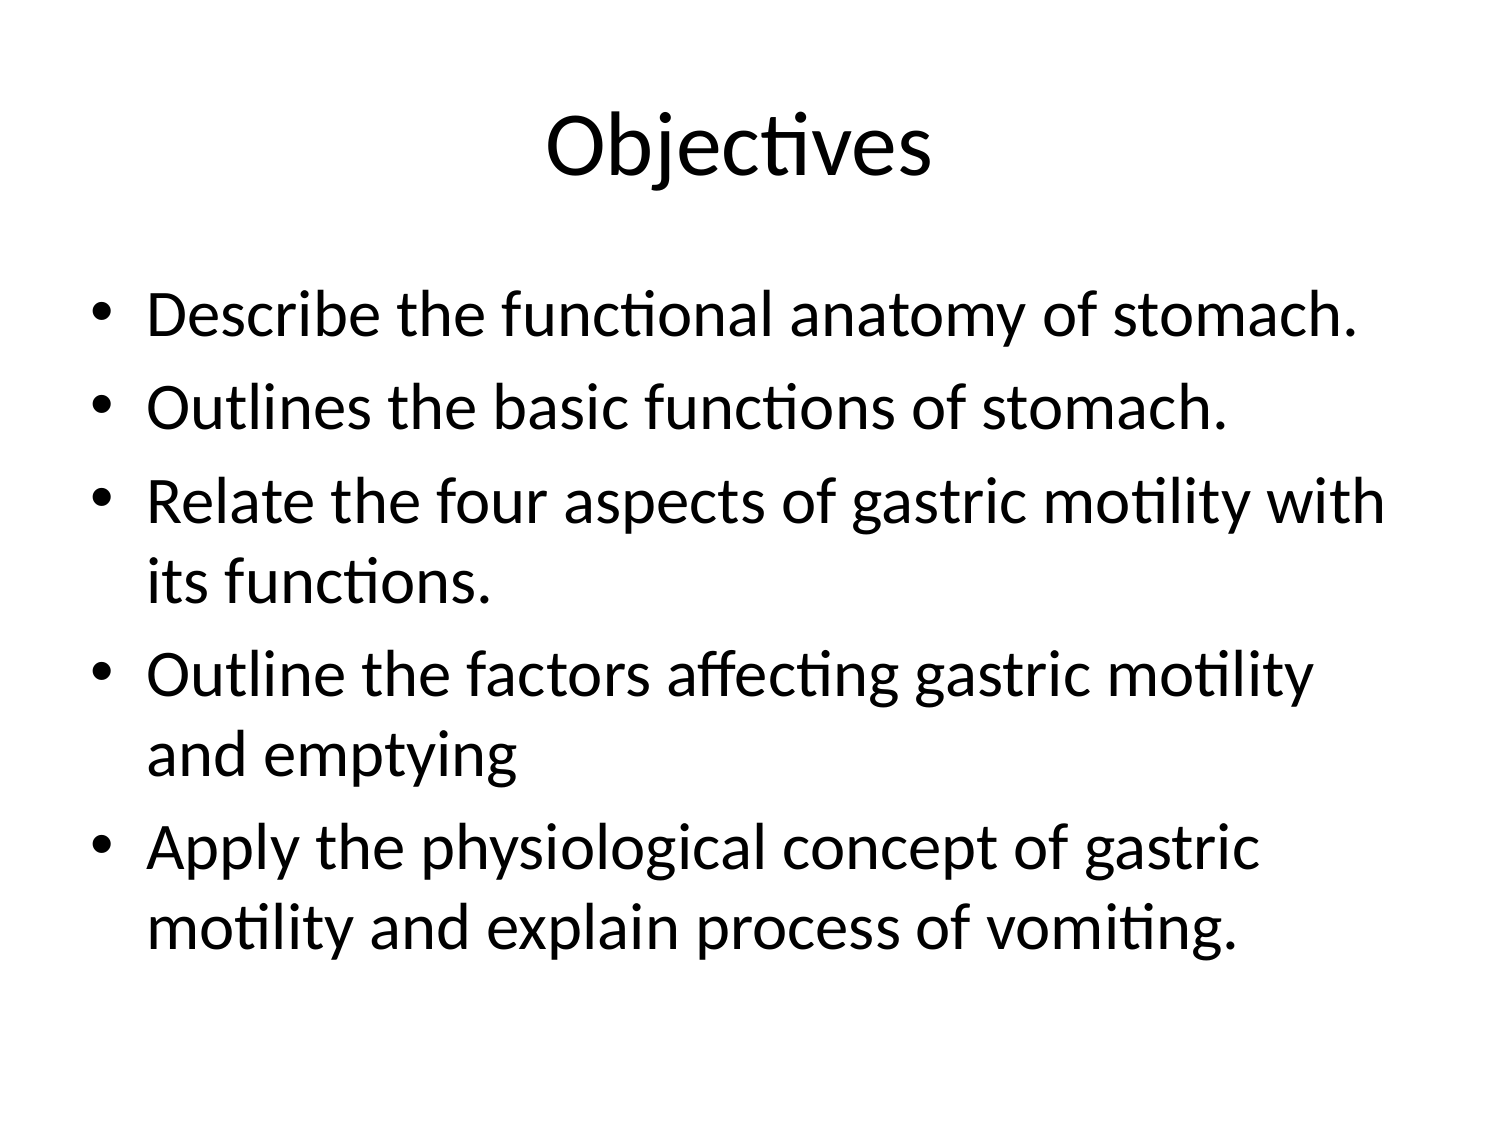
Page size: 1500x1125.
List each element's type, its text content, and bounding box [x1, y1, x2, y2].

title Objectives [75, 45, 1425, 233]
list Describe the functional anatomy of stomach. Outlines the basic functions of stomach. Relate the four aspects of gastric motility with its functions. Outline the factors affecting gastric motility and emptying Apply the physiological concept of gastric motility and explain process of vomiting. [75, 262, 1425, 1005]
